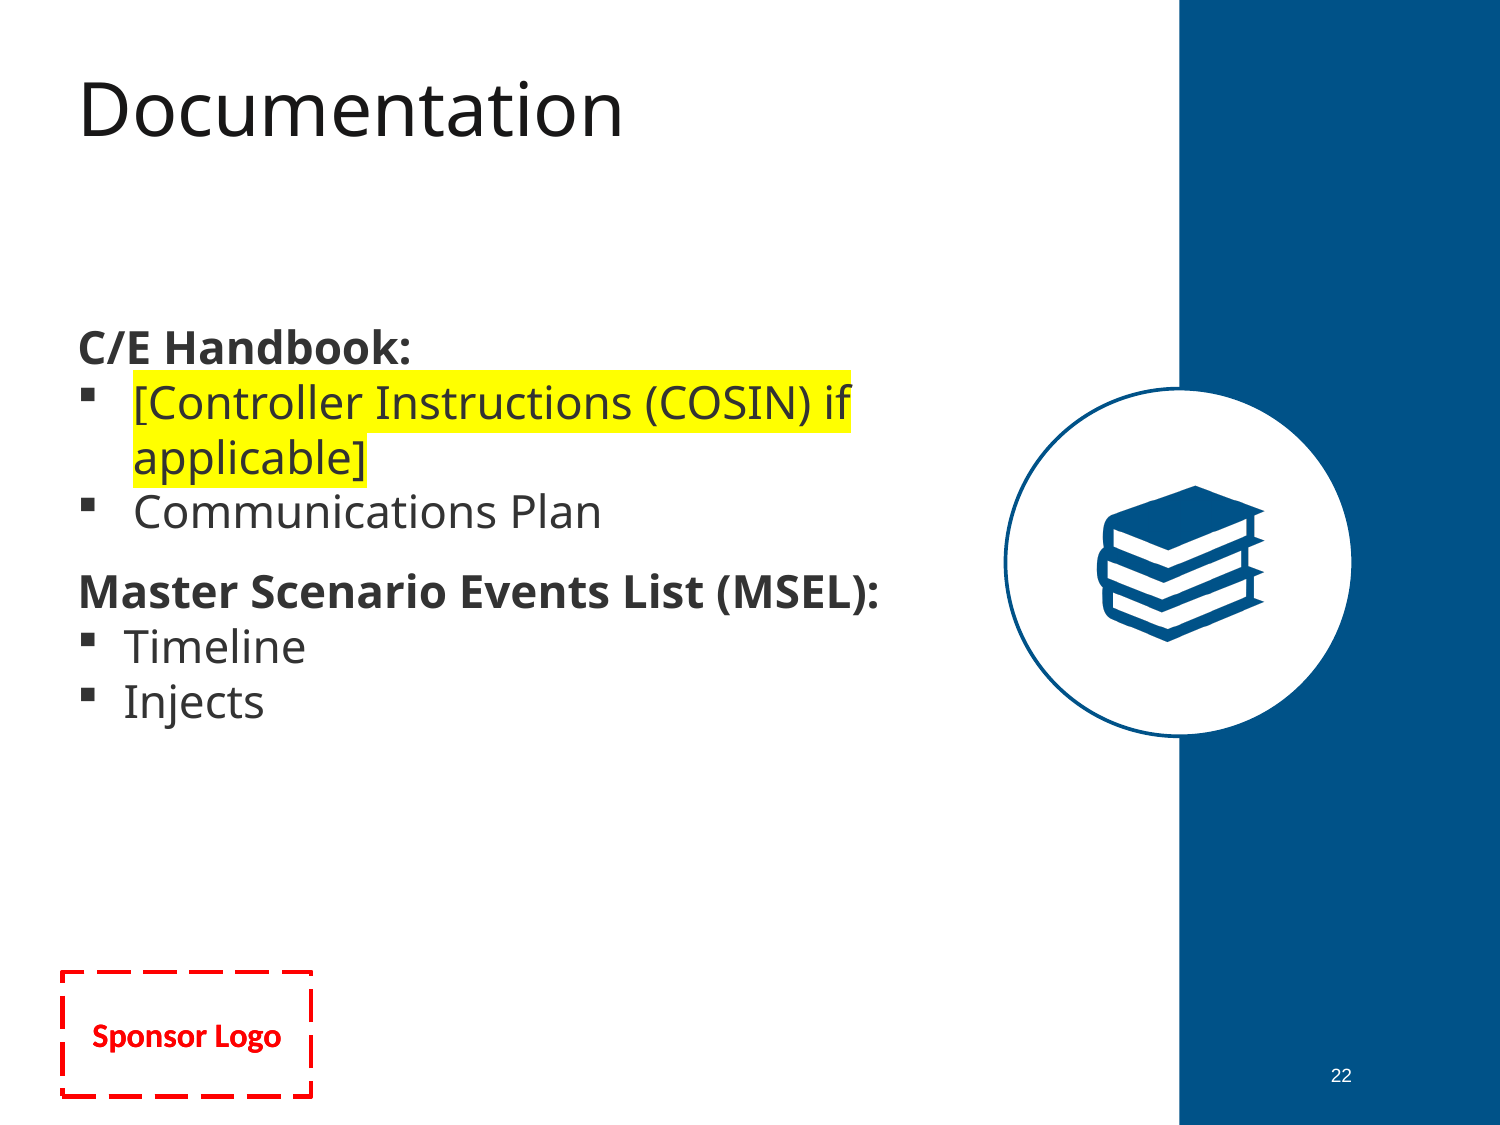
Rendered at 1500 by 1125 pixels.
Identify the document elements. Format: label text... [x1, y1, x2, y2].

picture [1086, 469, 1275, 658]
title Documentation [62, 24, 982, 189]
list C/E Handbook: [Controller Instructions (COSIN) if applicable] Communications Plan Master Scenario Events List (MSEL): Timeline Injects [62, 212, 1050, 834]
text_box [1003, 386, 1356, 739]
text_box [1177, 0, 1500, 1125]
slide_number 22 [1242, 1052, 1368, 1098]
